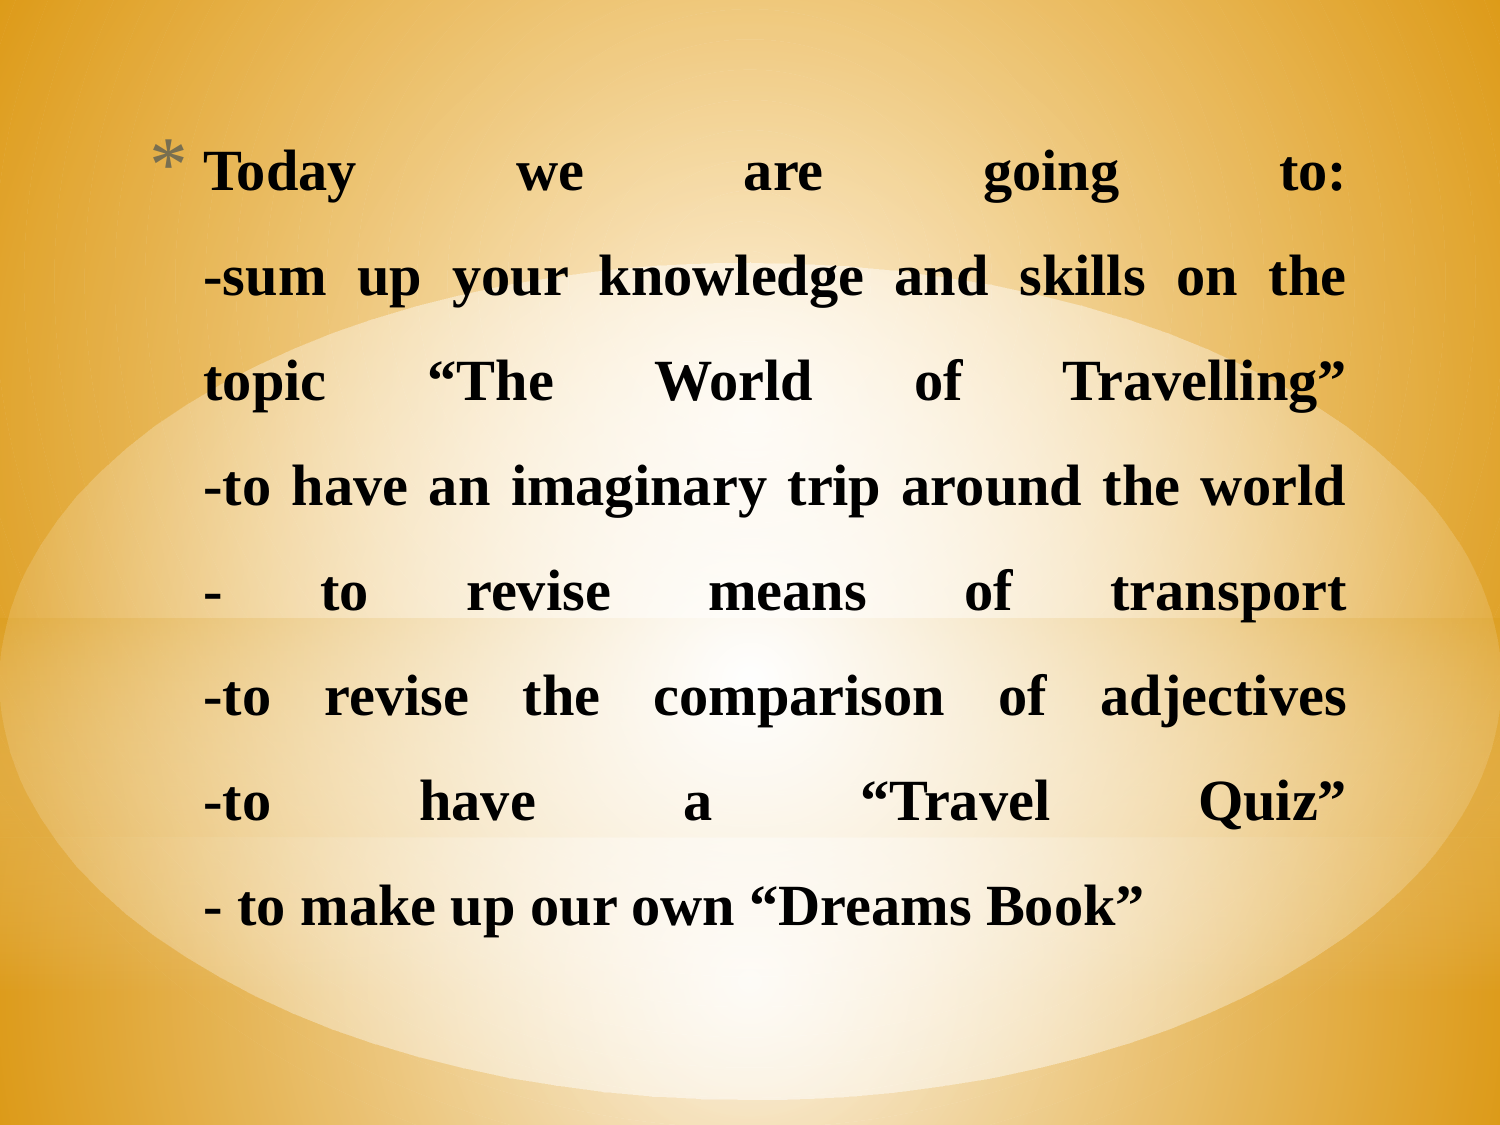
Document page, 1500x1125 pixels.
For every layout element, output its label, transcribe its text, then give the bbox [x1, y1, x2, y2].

title Today we are going to: -sum up your knowledge and skills on the topic “The World of Travelling” -to have an imaginary trip around the world - to revise means of transport -to revise the comparison of adjectives -to have a “Travel Quiz” - to make up our own “Dreams Book” [135, 90, 1363, 905]
